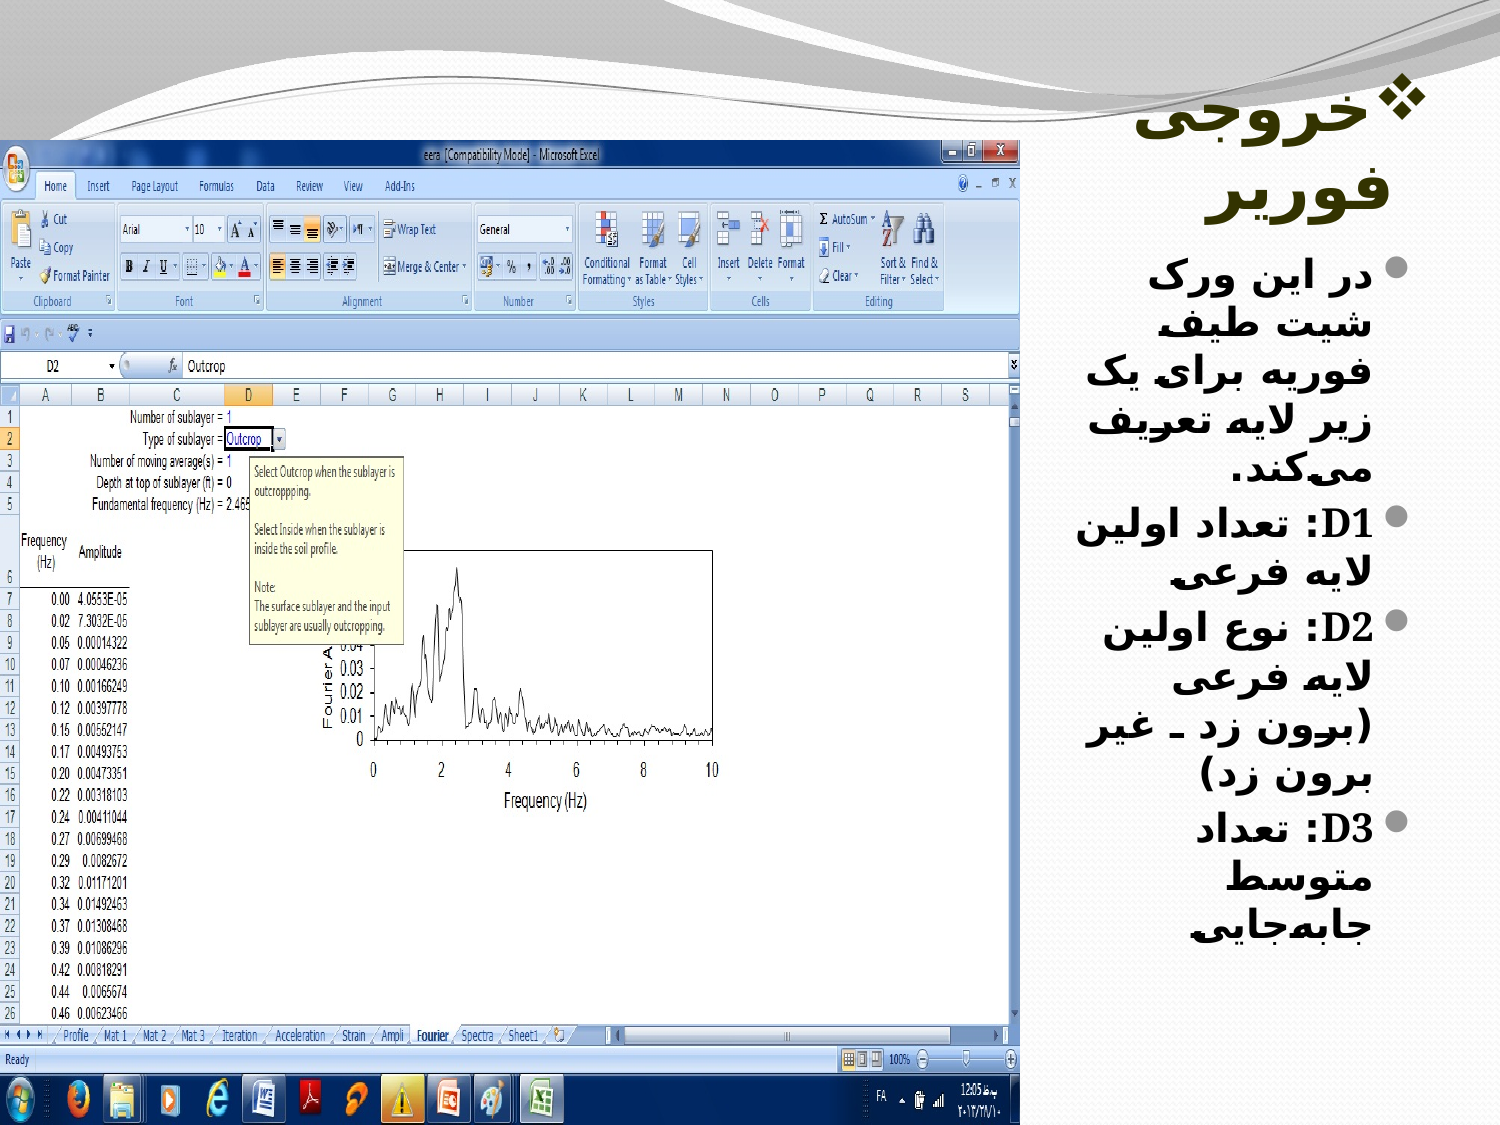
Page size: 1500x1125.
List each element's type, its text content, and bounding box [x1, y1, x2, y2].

picture [0, 140, 1020, 1125]
title خروجی فوریر [1007, 58, 1425, 223]
table_cell [1020, 143, 1025, 223]
list در این ورک شیت طیف فوریه برای یک زیر لایه تعریف می‌کند. D1: تعداد اولین لایه فرعی D2: نوع اولین لایه فرعی (برون زد ـ غیر برون زد) D3: تعداد متوسط جابه‌جایی [1031, 240, 1425, 961]
